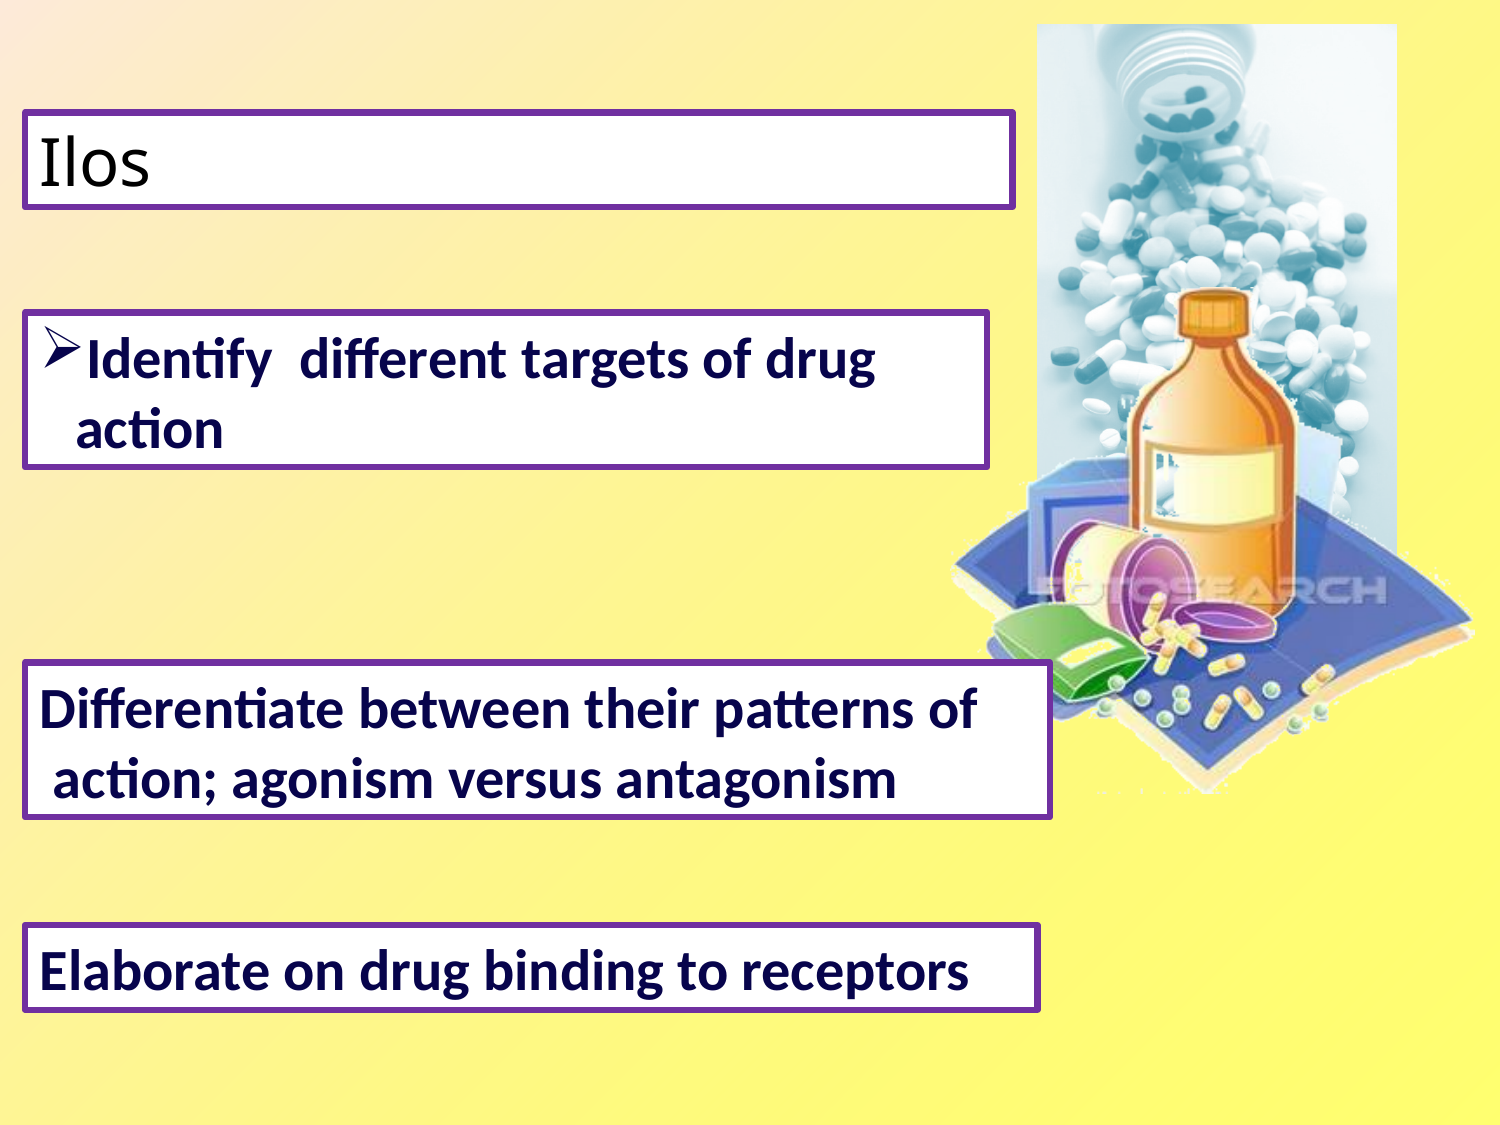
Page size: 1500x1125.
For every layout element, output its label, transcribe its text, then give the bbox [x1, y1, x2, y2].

text_box [0, 0, 1500, 1125]
text_box Differentiate between their patterns of action; agonism versus antagonism [24, 662, 1050, 818]
text_box Ilos [24, 112, 1013, 208]
text_box Identify different targets of drug action [24, 312, 944, 468]
text_box Elaborate on drug binding to receptors [24, 924, 1038, 1010]
picture [949, 24, 1476, 794]
